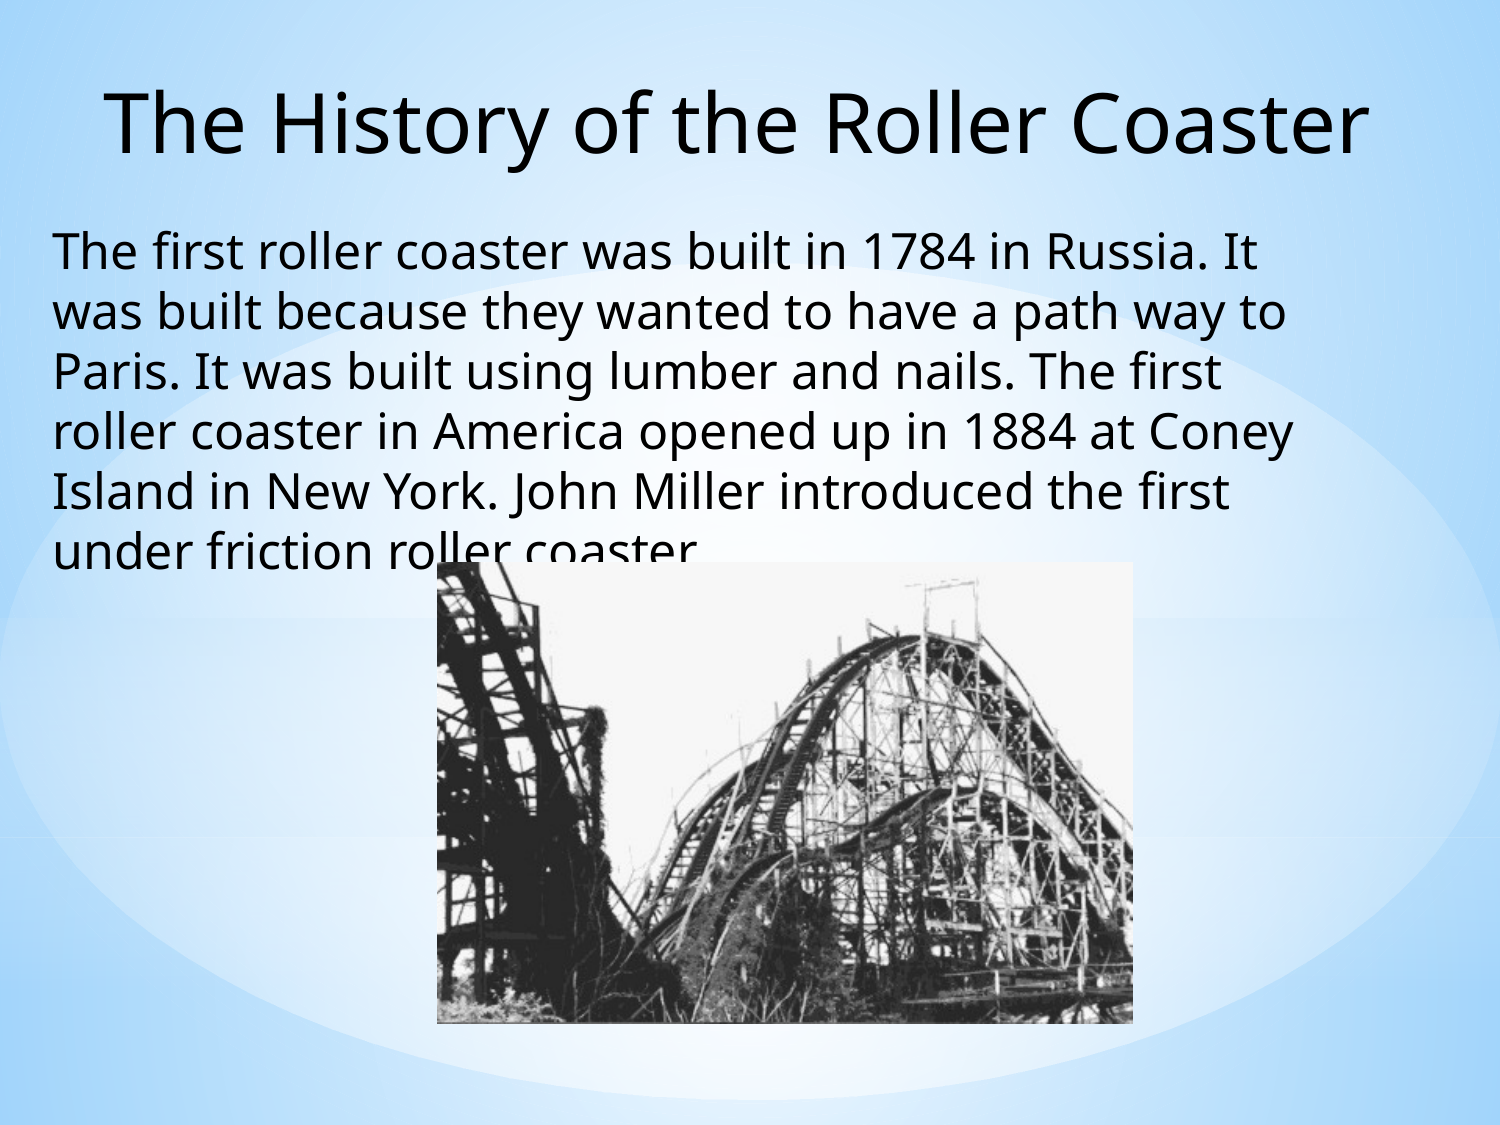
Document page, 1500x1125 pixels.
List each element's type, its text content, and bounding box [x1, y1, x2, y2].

text_box The first roller coaster was built in 1784 in Russia. It was built because they wanted to have a path way to Paris. It was built using lumber and nails. The first roller coaster in America opened up in 1884 at Coney Island in New York. John Miller introduced the first under friction roller coaster. [37, 212, 1350, 588]
picture [437, 562, 1133, 1024]
text_box The History of the Roller Coaster [12, 62, 1463, 178]
